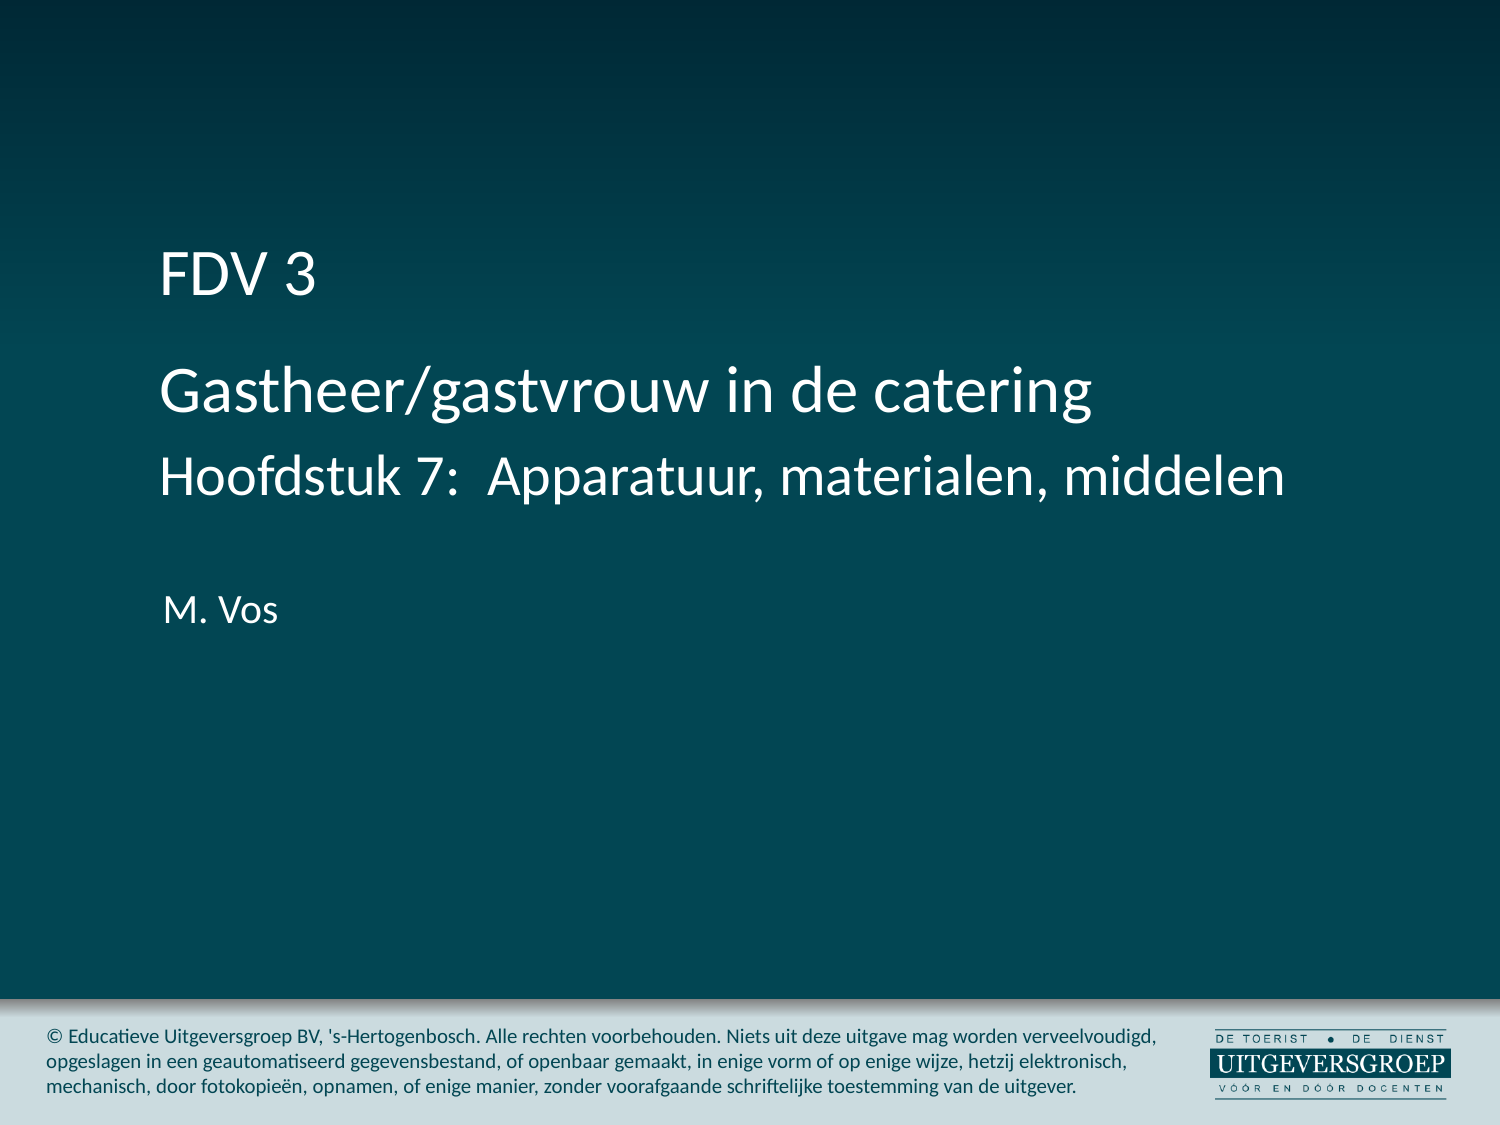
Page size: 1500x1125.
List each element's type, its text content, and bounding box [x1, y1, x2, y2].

list Gastheer/gastvrouw in de catering Hoofdstuk 7: Apparatuur, materialen, middelen [144, 338, 1436, 419]
list FDV 3 [144, 221, 1294, 327]
picture [1210, 1021, 1451, 1106]
list M. Vos [147, 574, 1297, 679]
